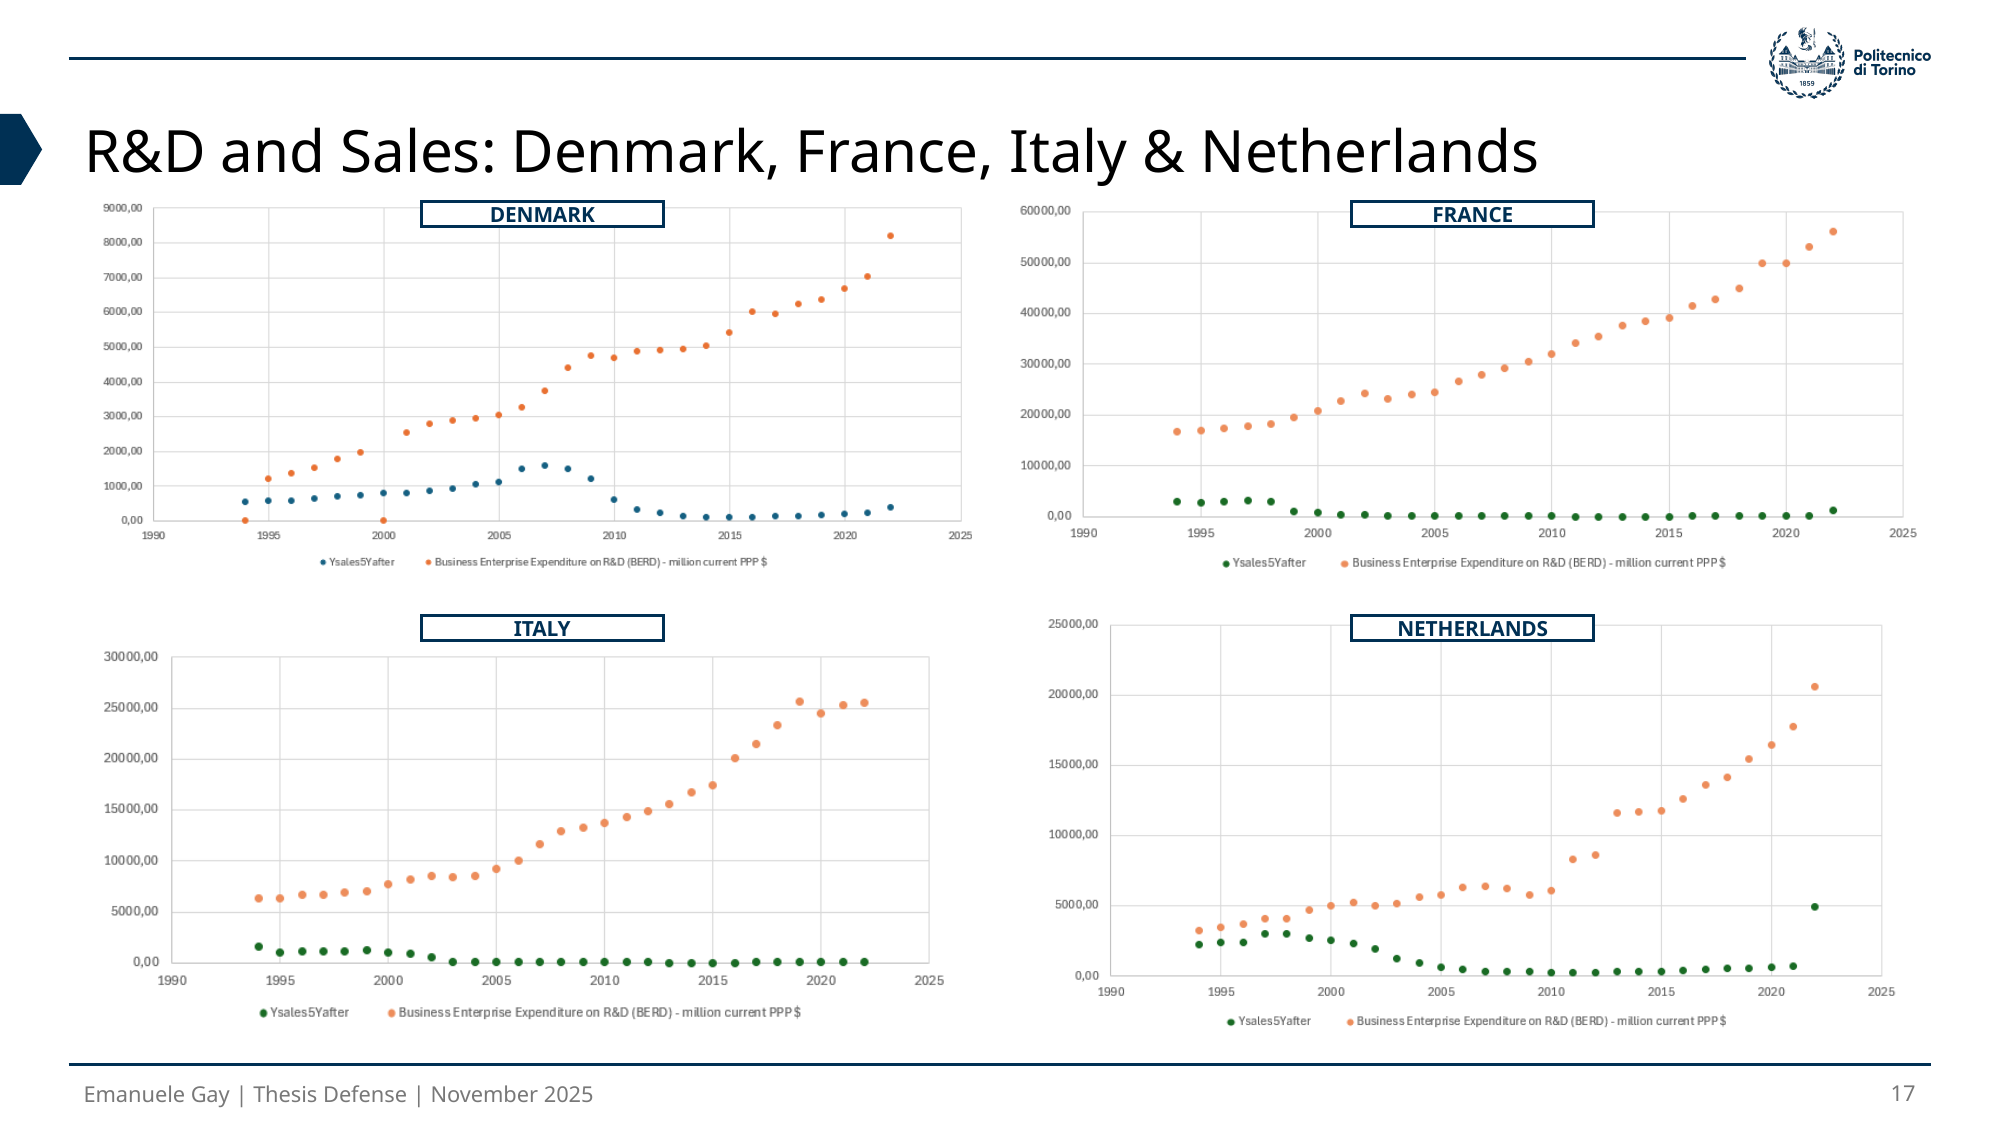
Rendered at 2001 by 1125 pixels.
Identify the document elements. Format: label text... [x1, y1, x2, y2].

picture [1041, 604, 1904, 1039]
text_box ITALY [420, 614, 665, 640]
picture [96, 188, 986, 582]
picture [96, 640, 959, 1031]
picture [1014, 193, 1931, 582]
text_box R&D and Sales: Denmark, France, Italy & Netherlands [68, 93, 1932, 206]
text_box [0, 112, 44, 187]
picture [1769, 27, 1931, 93]
